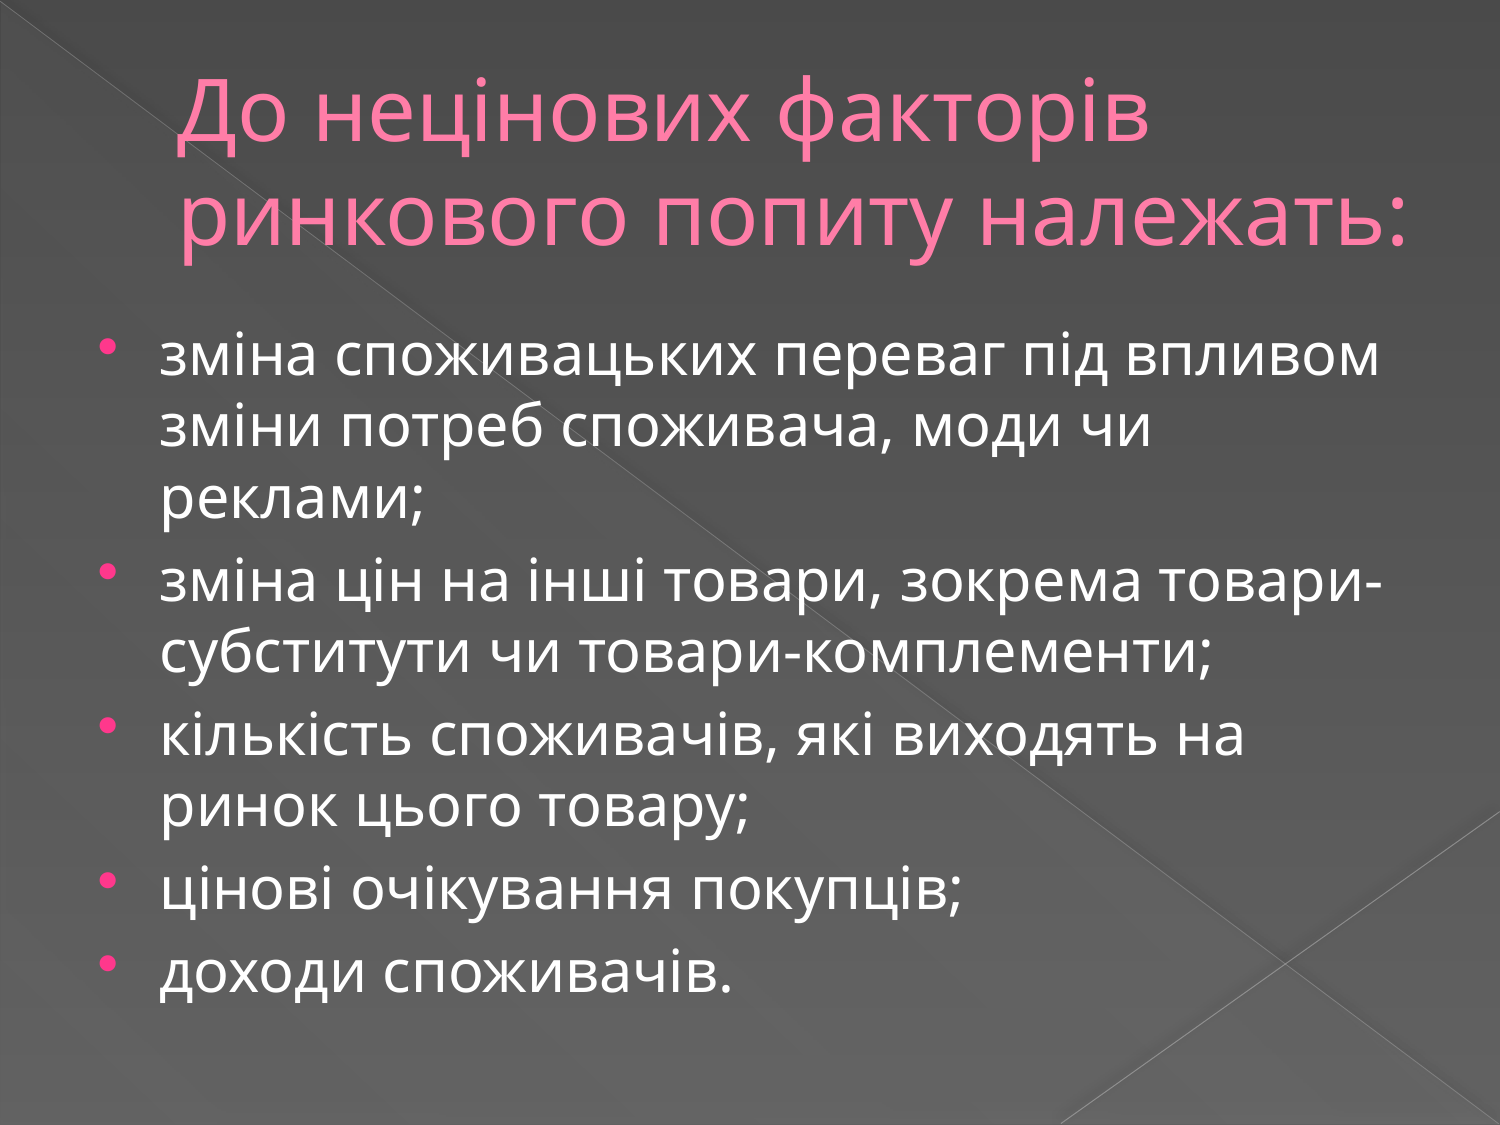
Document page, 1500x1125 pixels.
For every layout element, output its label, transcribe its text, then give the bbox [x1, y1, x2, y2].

title До нецінових факторів ринкового попиту належать: [75, 43, 1425, 274]
list зміна споживацьких переваг під впливом зміни потреб споживача, моди чи реклами; зміна цін на інші товари, зокрема товари-субститути чи товари-комплементи; кількість споживачів, які виходять на ринок цього товару; цінові очікування покупців; доходи споживачів. [75, 308, 1425, 1059]
